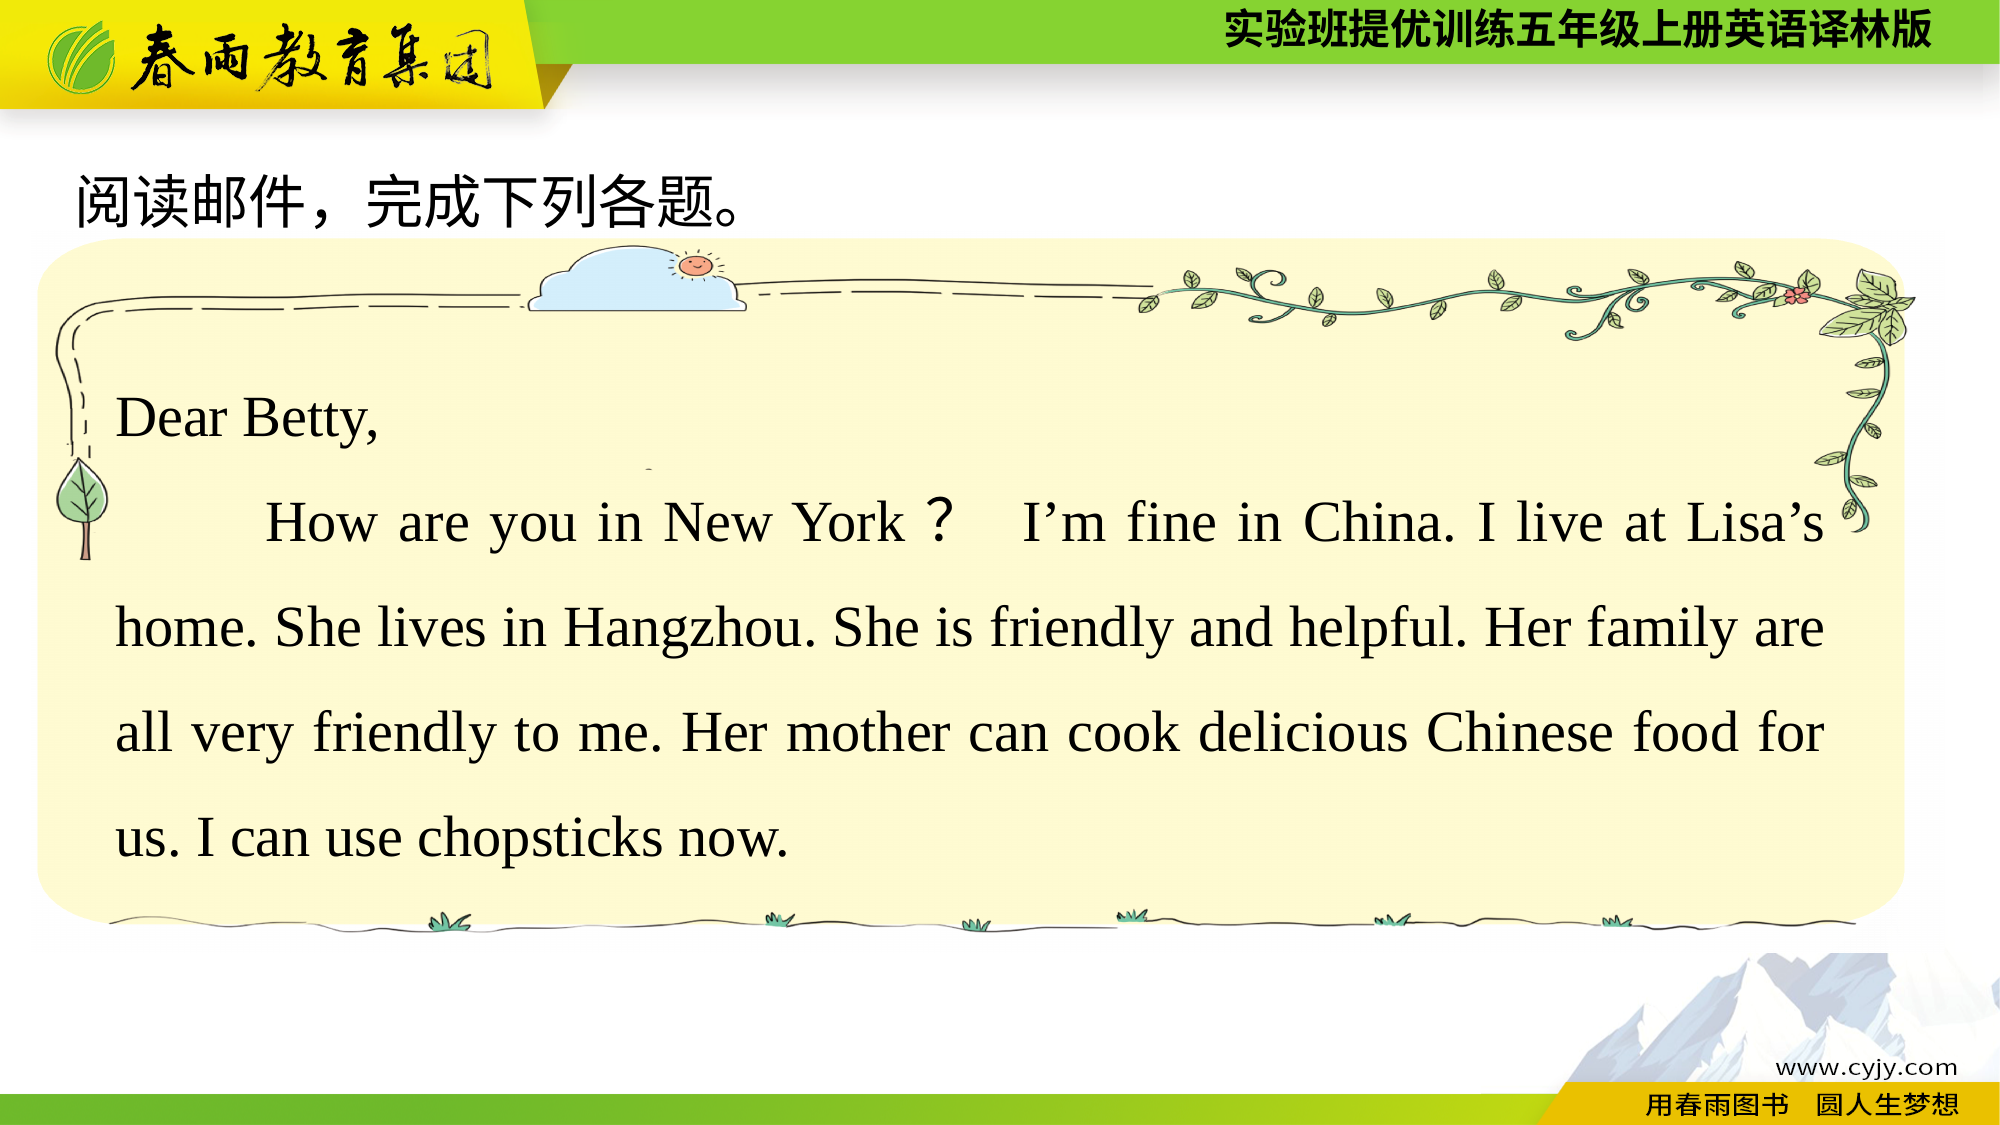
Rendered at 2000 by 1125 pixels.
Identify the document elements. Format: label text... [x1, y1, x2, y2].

picture [0, 0, 2000, 1125]
list 阅读邮件，完成下列各题。 [59, 122, 1944, 195]
